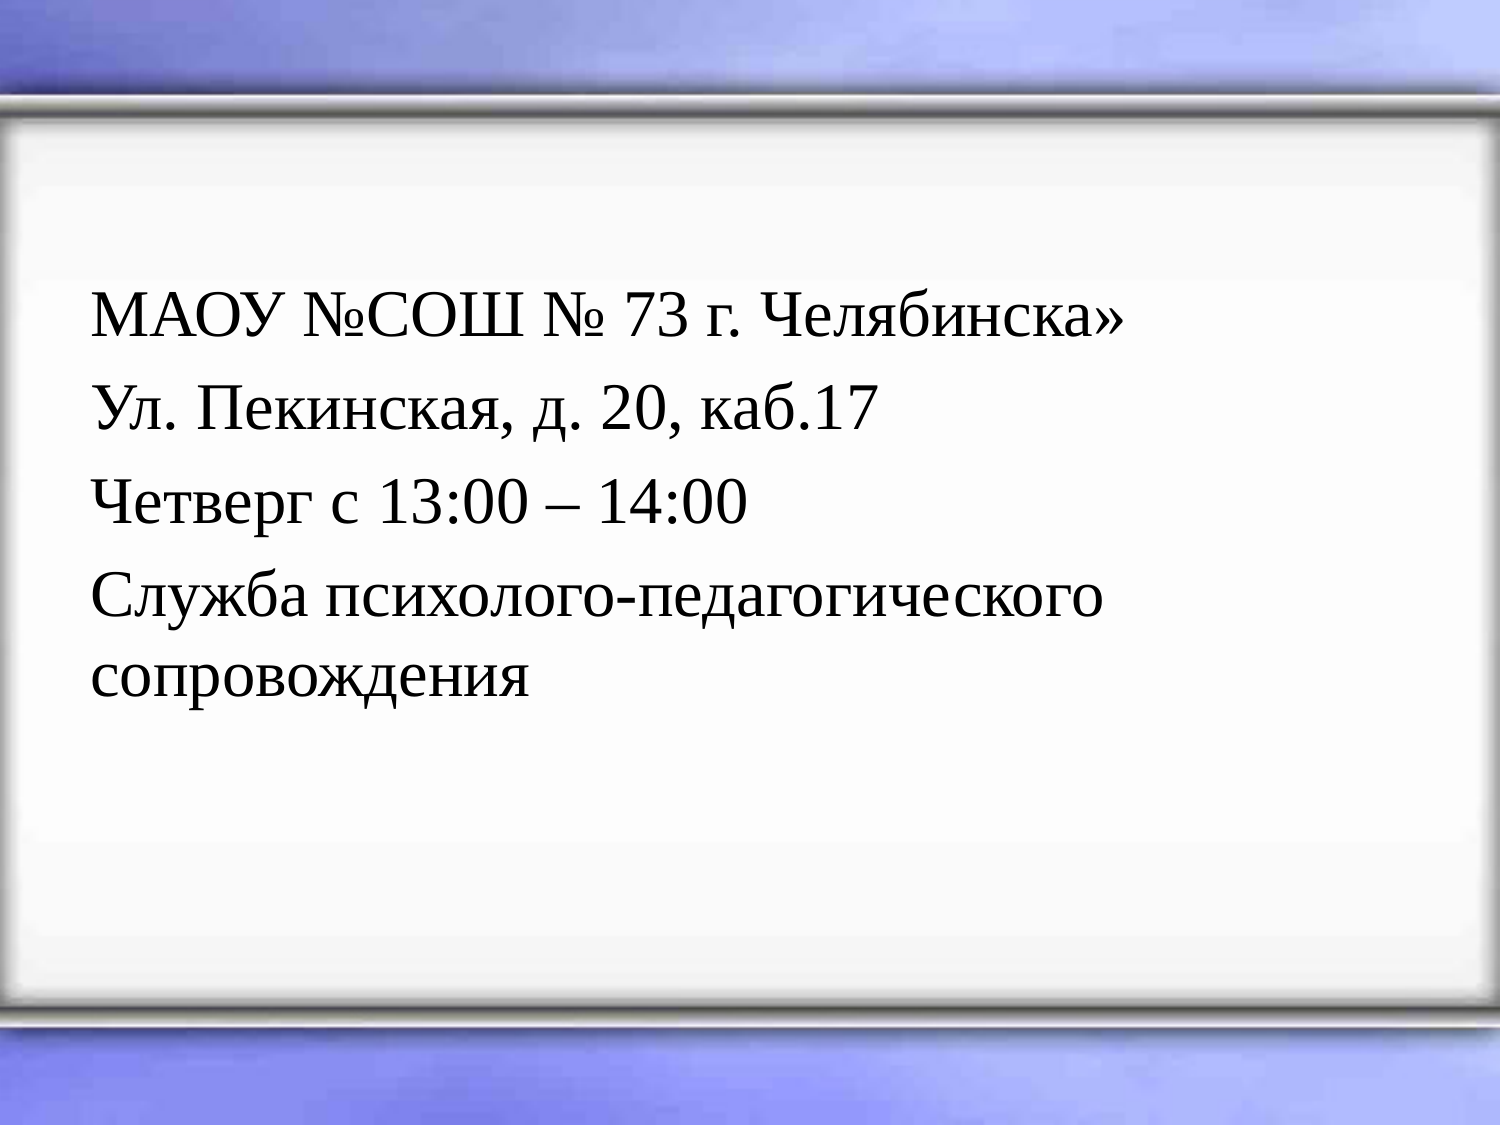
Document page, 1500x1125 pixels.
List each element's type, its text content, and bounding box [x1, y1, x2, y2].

picture [0, 0, 1500, 1125]
list МАОУ №СОШ № 73 г. Челябинска» Ул. Пекинская, д. 20, каб.17 Четверг с 13:00 – 14:00 Служба психолого-педагогического сопровождения [75, 262, 1425, 965]
